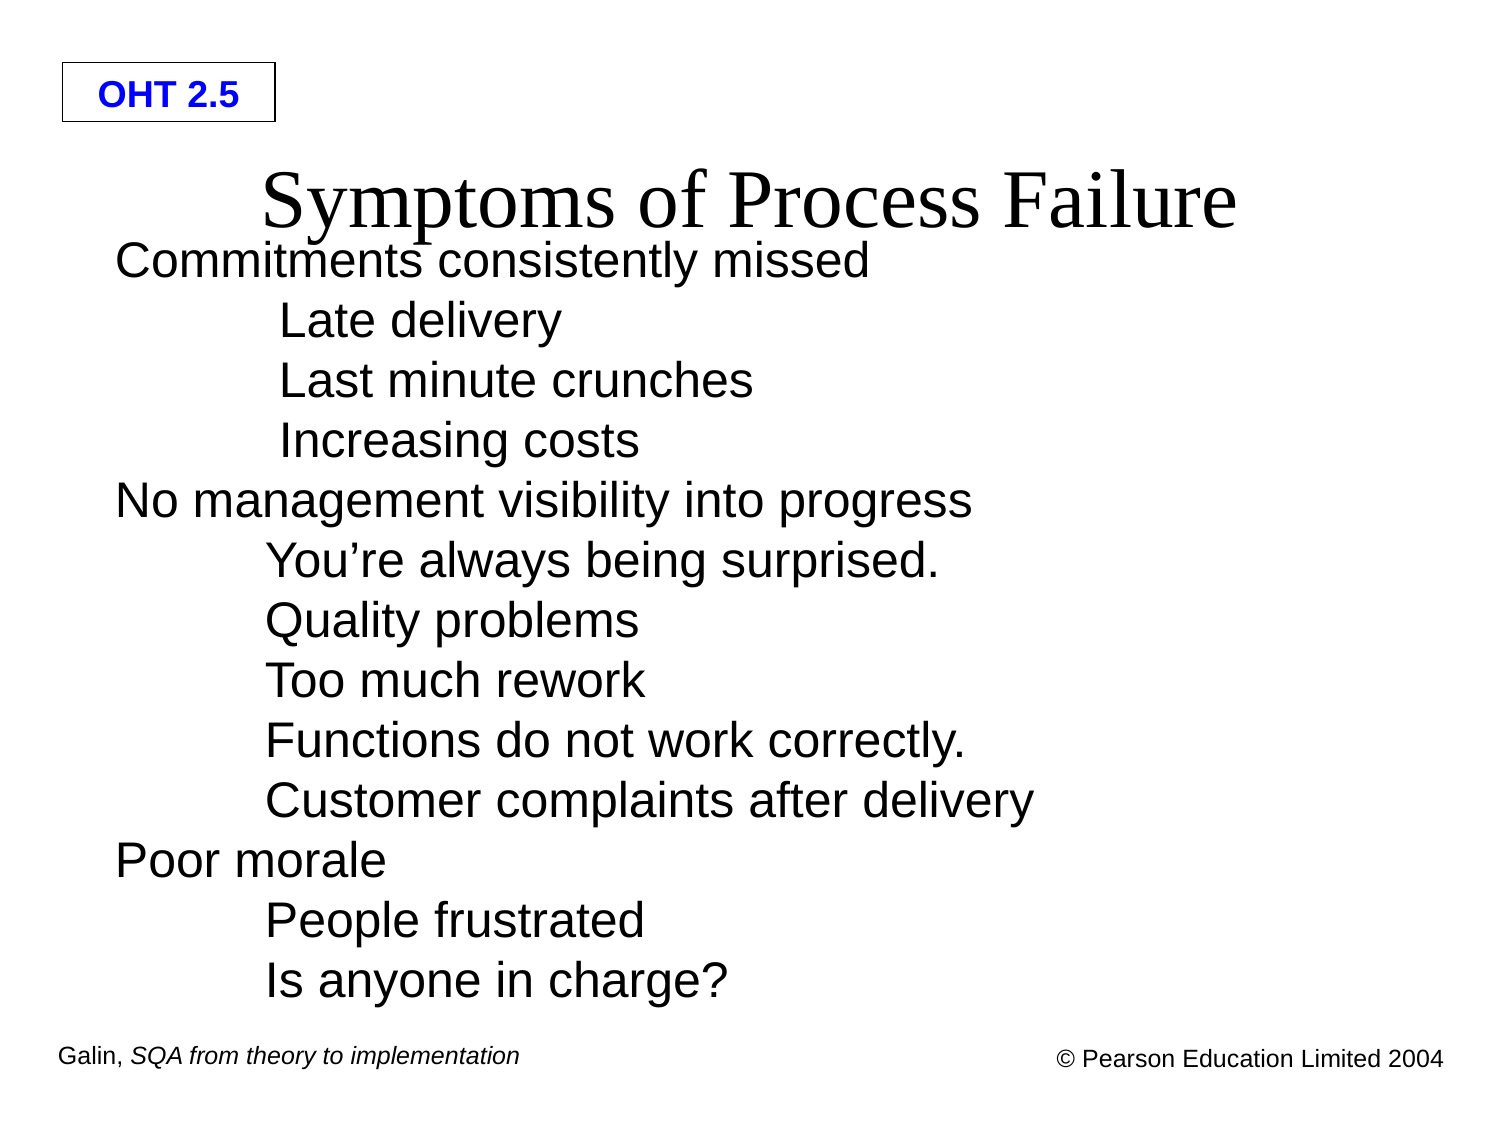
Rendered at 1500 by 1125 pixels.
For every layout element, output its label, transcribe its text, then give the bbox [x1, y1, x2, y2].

title Symptoms of Process Failure [112, 99, 1388, 288]
text_box Commitments consistently missed Late delivery Last minute crunches Increasing costs No management visibility into progress You’re always being surprised. Quality problems Too much rework Functions do not work correctly. Customer complaints after delivery Poor morale People frustrated Is anyone in charge? [100, 219, 1363, 1125]
